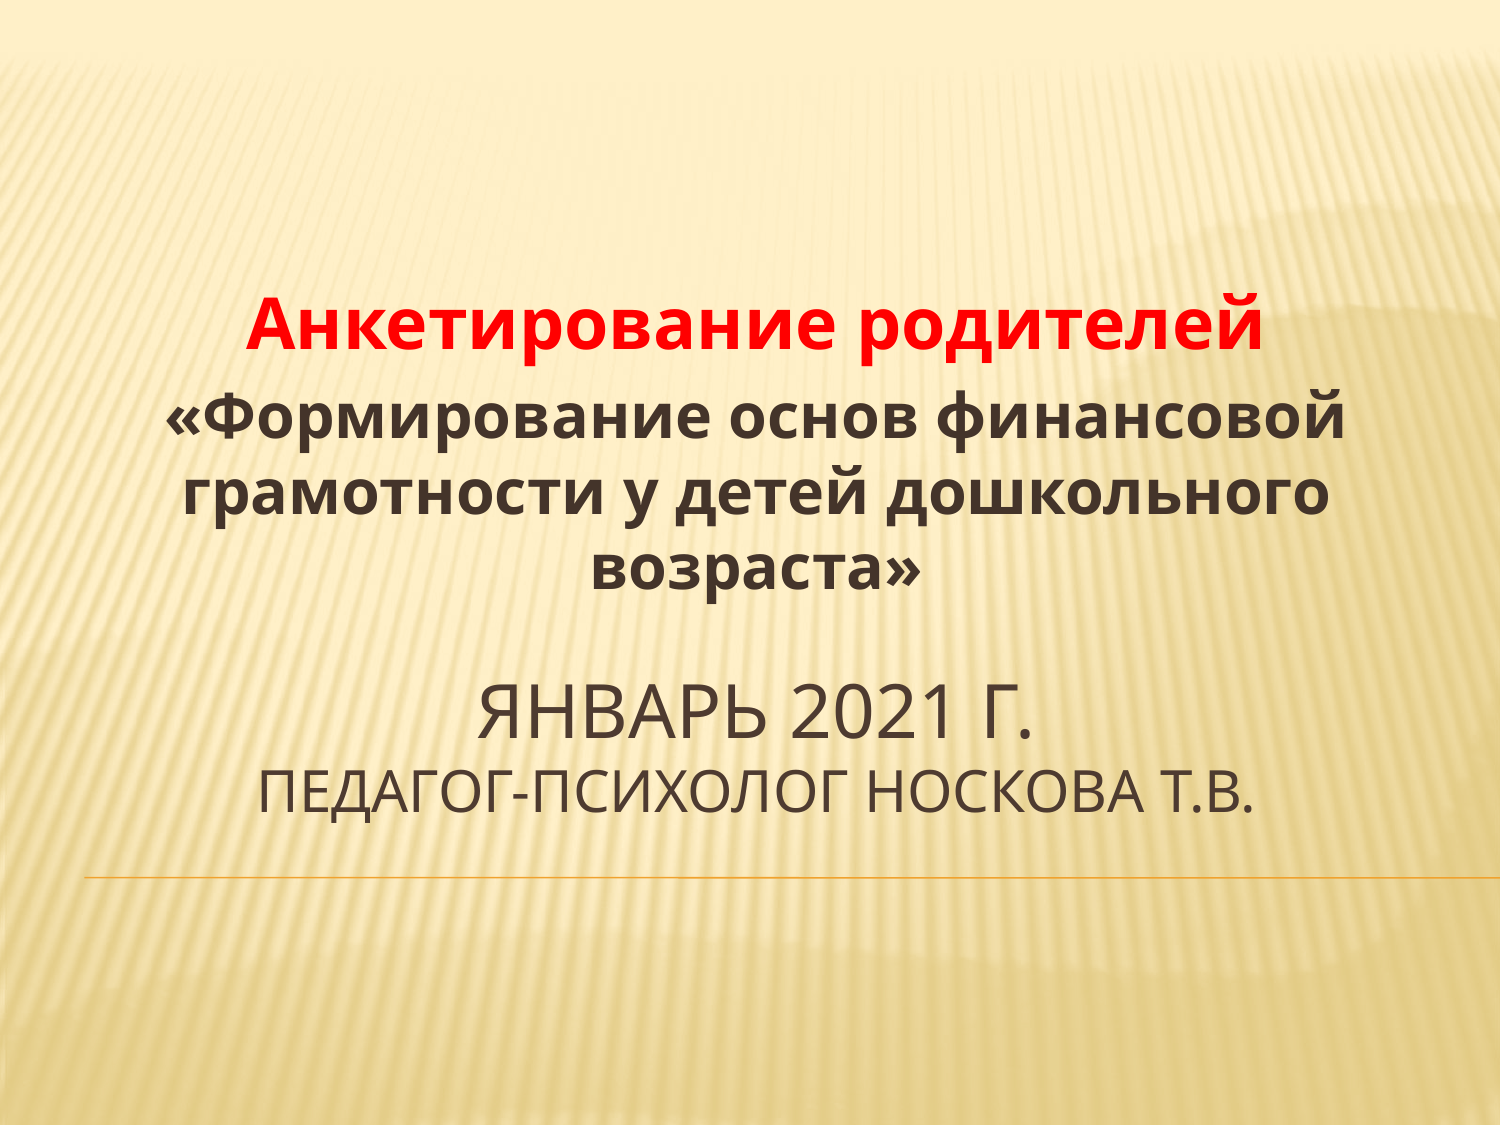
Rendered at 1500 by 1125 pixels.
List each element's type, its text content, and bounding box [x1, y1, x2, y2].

subtitle Анкетирование родителей «Формирование основ финансовой грамотности у детей дошкольного возраста» [62, 269, 1450, 610]
title Январь 2021 г. Педагог-психолог Носкова Т.В. [62, 656, 1450, 997]
